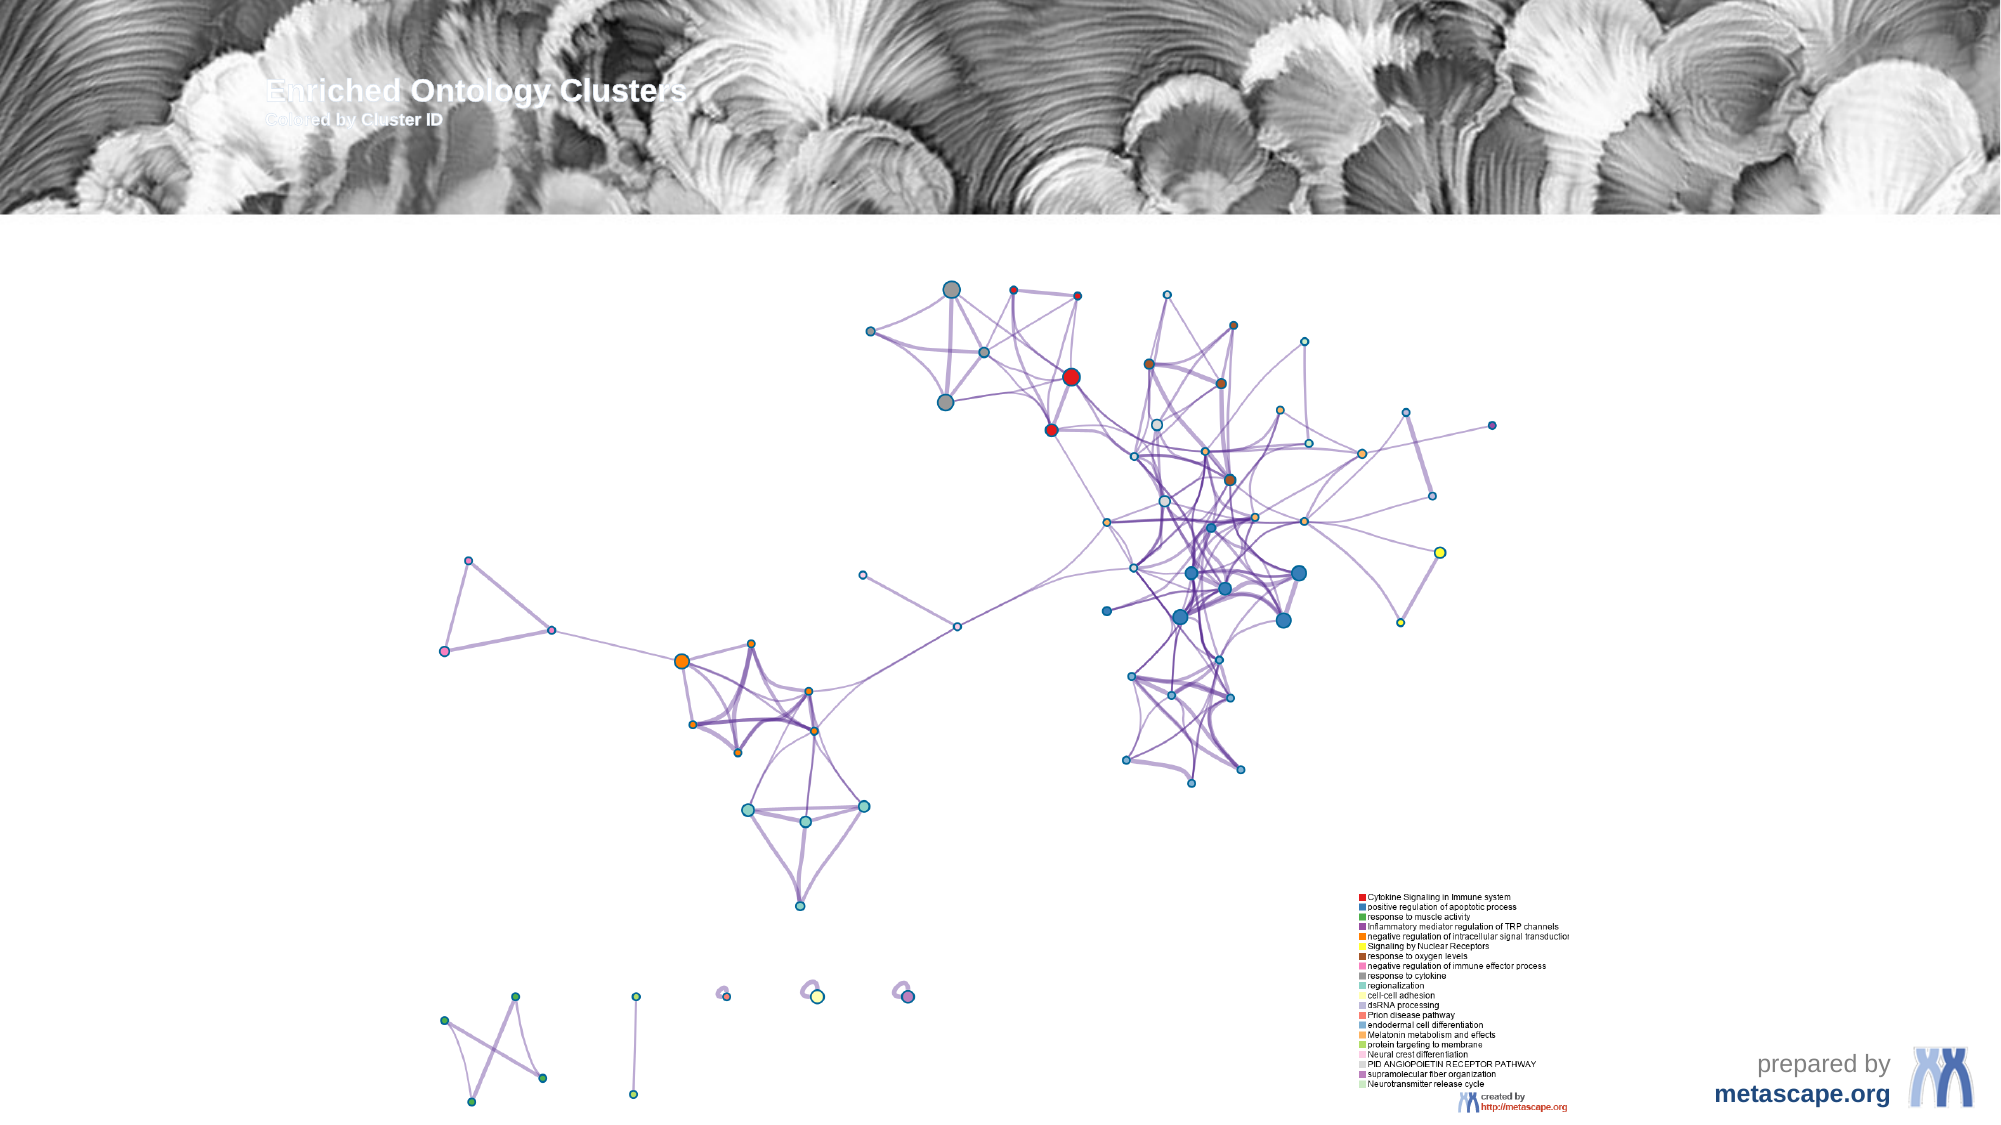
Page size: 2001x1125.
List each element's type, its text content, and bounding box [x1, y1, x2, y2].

title Enriched Ontology Clusters Colored by Cluster ID [249, 61, 1600, 137]
picture [0, 0, 2001, 1125]
